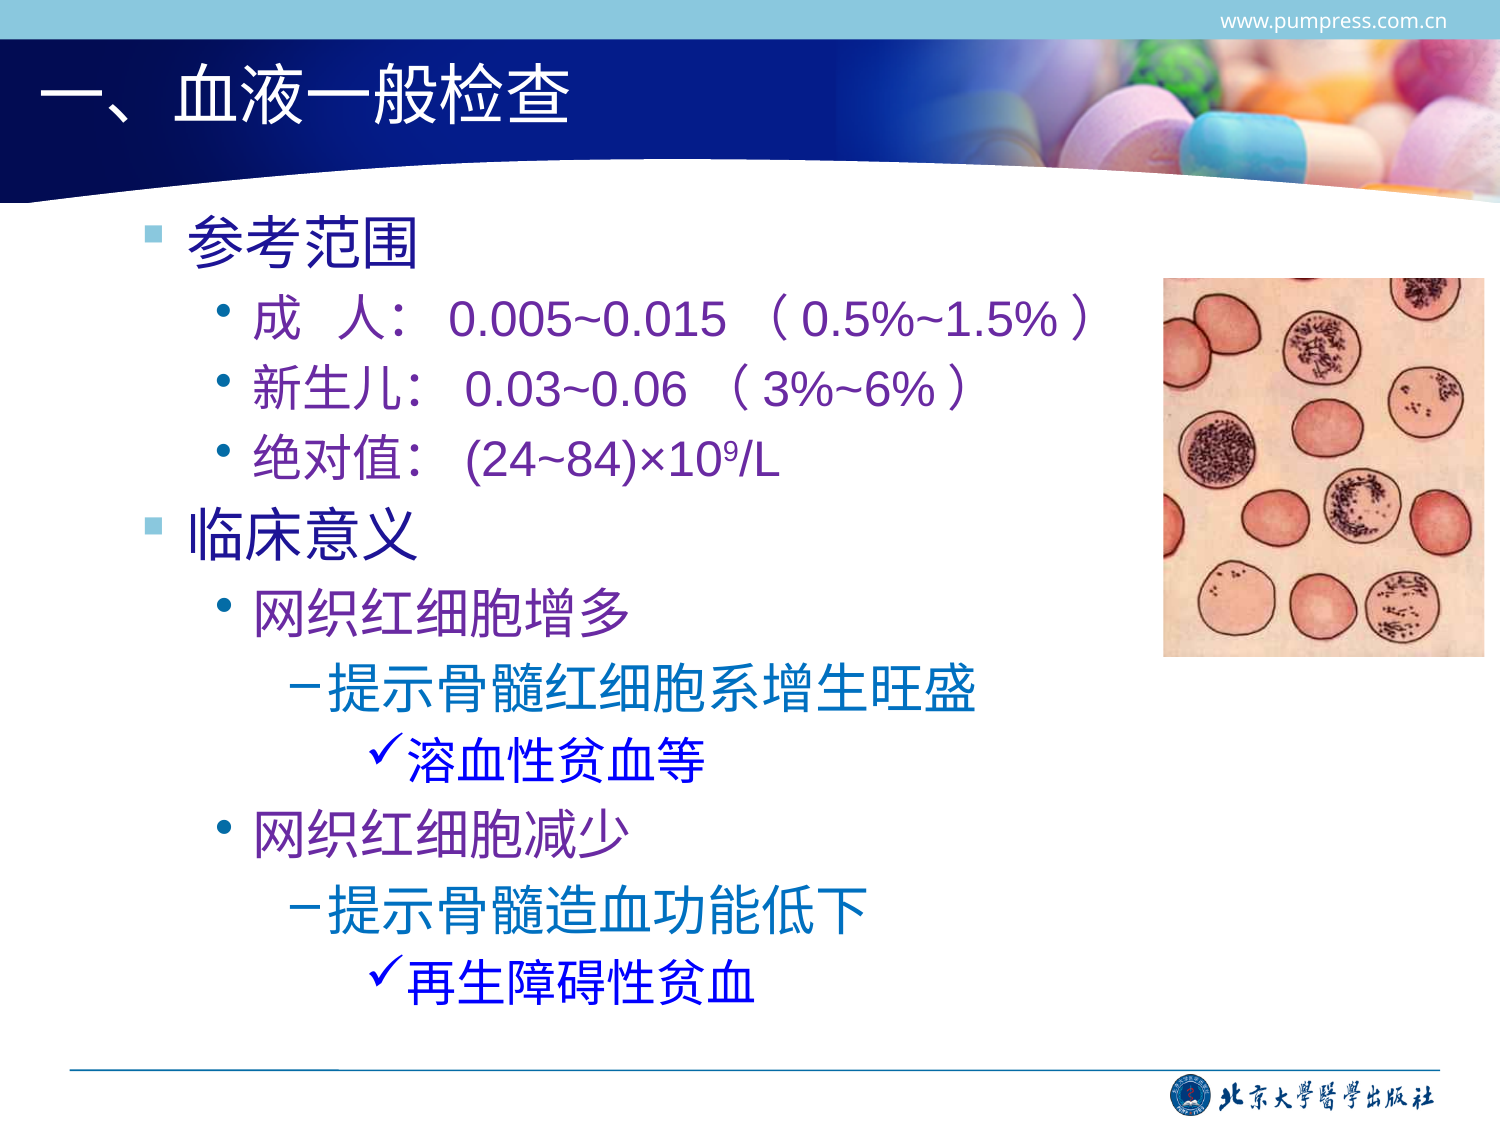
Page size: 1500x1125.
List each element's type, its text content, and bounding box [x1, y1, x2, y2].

picture [1170, 1074, 1436, 1118]
picture [1163, 278, 1485, 657]
picture [0, 40, 1500, 203]
list 参考范围 成 人：0.005~0.015（0.5%~1.5%） 新生儿：0.03~0.06（3%~6%） 绝对值：(24~84)×109/L 临床意义 网织红细胞增多 提示骨髓红细胞系增生旺盛 溶血性贫血等 网织红细胞减少 提示骨髓造血功能低下 再生障碍性贫血 [49, 198, 1463, 1026]
slide_number www.pumpress.com.cn [1024, 0, 1463, 38]
title 一、血液一般检查 [23, 46, 1349, 140]
